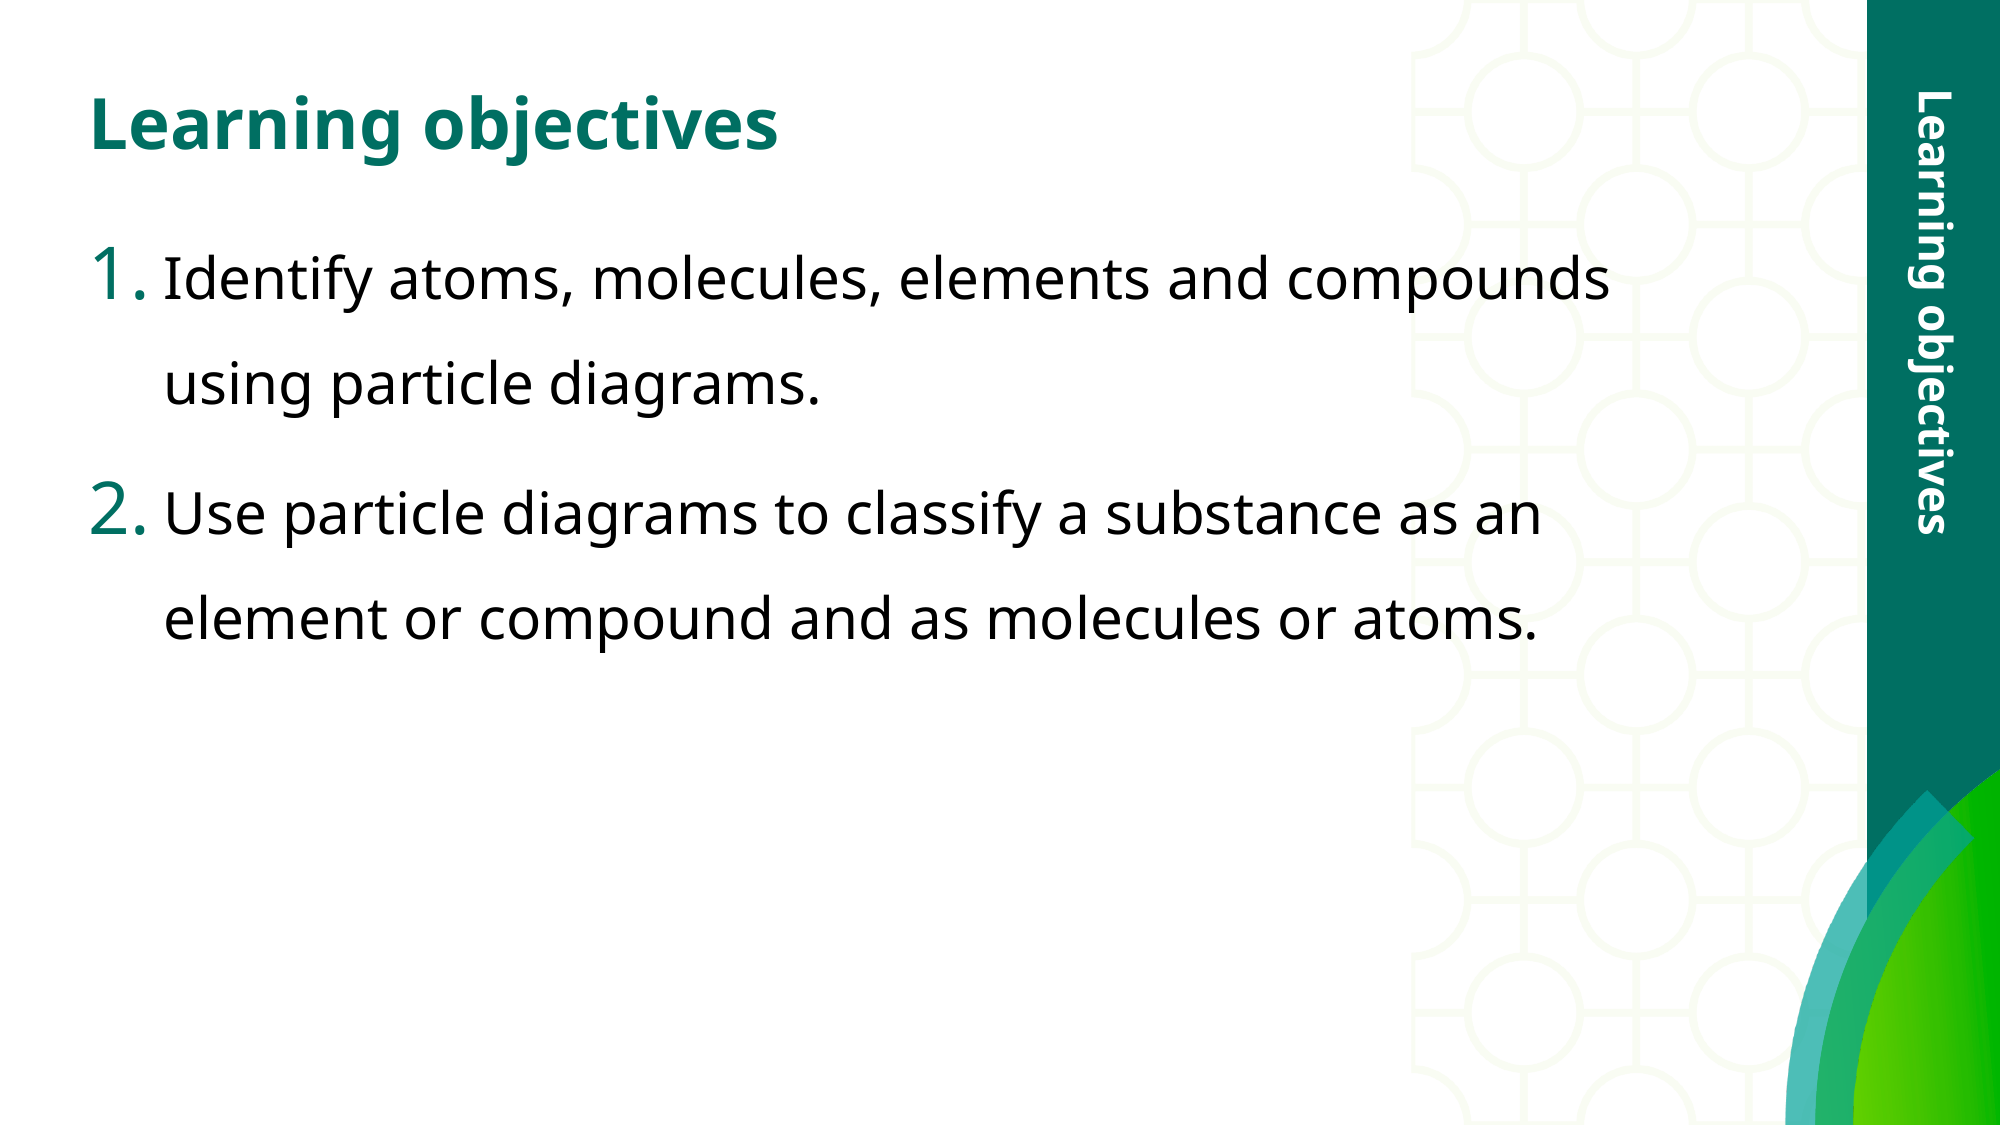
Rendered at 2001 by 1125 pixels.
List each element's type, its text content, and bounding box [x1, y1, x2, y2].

list Identify atoms, molecules, elements and compounds using particle diagrams. Use particle diagrams to classify a substance as an element or compound and as molecules or atoms. [88, 206, 1743, 1034]
title Learning objectives [88, 88, 1743, 161]
picture [1411, 0, 2001, 1125]
text_box Learning objectives [1867, 88, 2000, 768]
